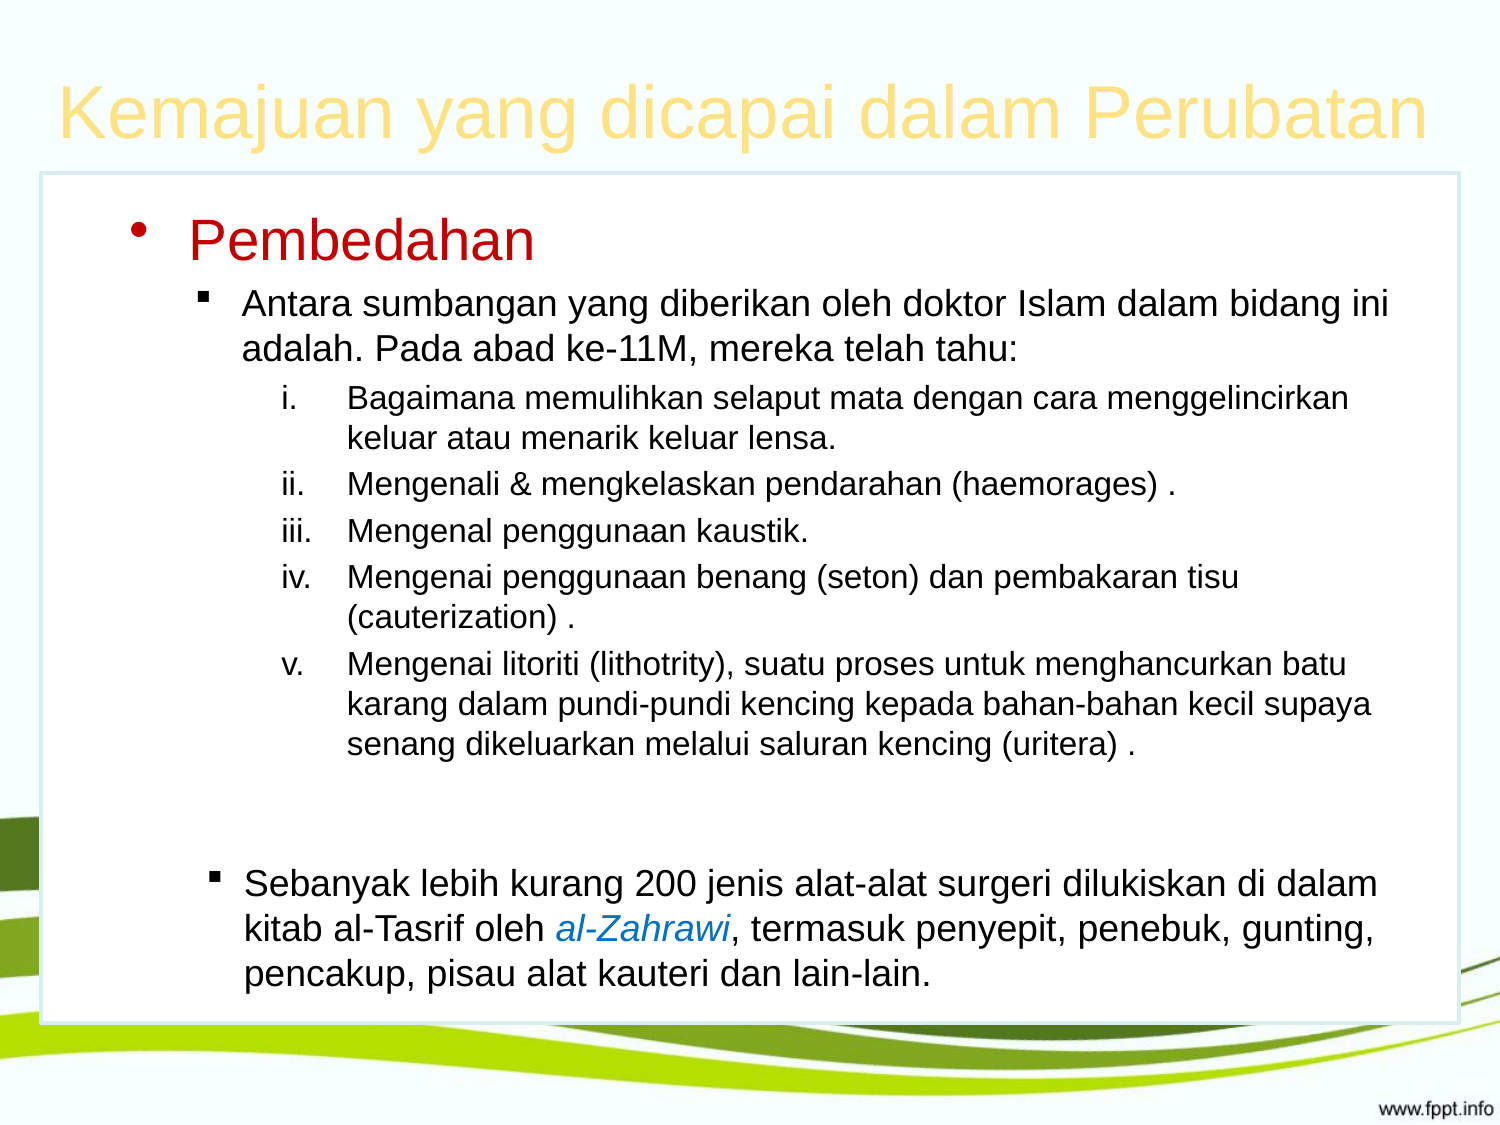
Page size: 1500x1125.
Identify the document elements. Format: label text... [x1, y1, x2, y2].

picture [0, 0, 1500, 1125]
list Pembedahan Antara sumbangan yang diberikan oleh doktor Islam dalam bidang ini adalah. Pada abad ke-11M, mereka telah tahu: Bagaimana memulihkan selaput mata dengan cara menggelincirkan keluar atau menarik keluar lensa. Mengenali & mengkelaskan pendarahan (haemorages) . Mengenal penggunaan kaustik. Mengenai penggunaan benang (seton) dan pembakaran tisu (cauterization) . Mengenai litoriti (lithotrity), suatu proses untuk menghancurkan batu karang dalam pundi-pundi kencing kepada bahan-bahan kecil supaya senang dikeluarkan melalui saluran kencing (uritera) . Sebanyak lebih kurang 200 jenis alat-alat surgeri dilukiskan di dalam kitab al-Tasrif oleh al-Zahrawi, termasuk penyepit, penebuk, gunting, pencakup, pisau alat kauteri dan lain-lain. [39, 171, 1461, 1025]
title Kemajuan yang dicapai dalam Perubatan [41, 45, 1447, 171]
